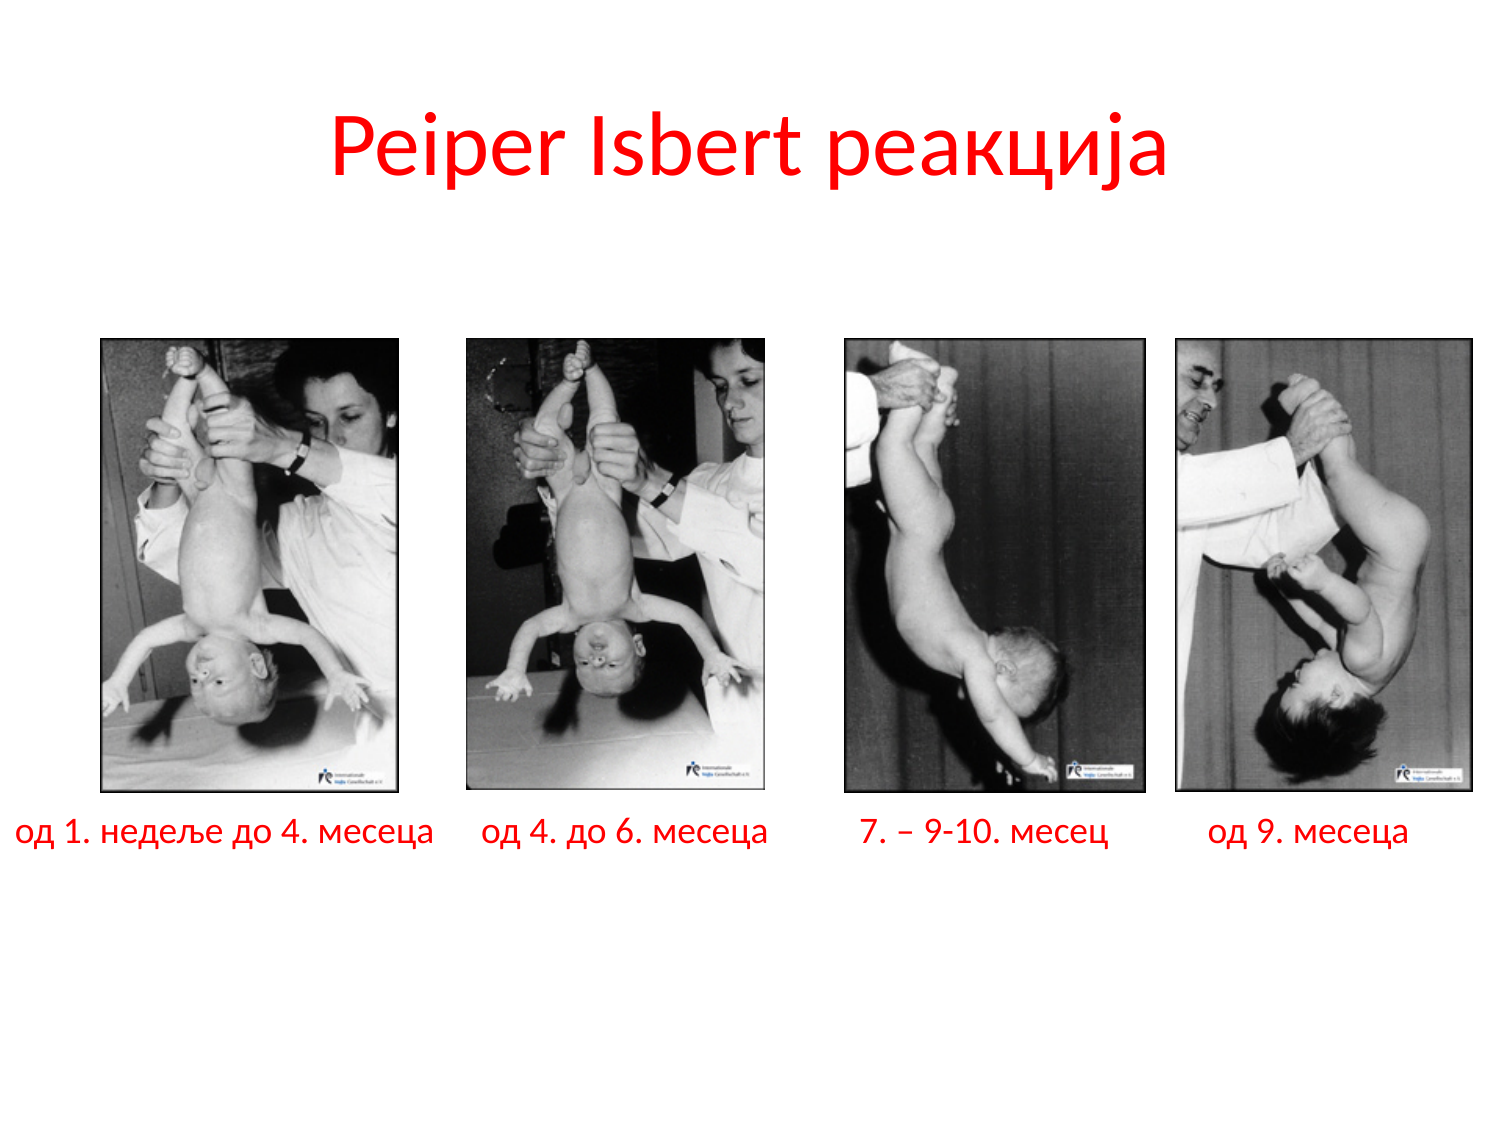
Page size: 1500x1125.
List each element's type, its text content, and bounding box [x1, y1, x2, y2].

picture [100, 337, 399, 793]
text_box од 1. недеље до 4. месеца [0, 798, 466, 859]
picture [466, 337, 766, 790]
title Peiper Isbert реакција [75, 45, 1425, 233]
text_box 7. – 9-10. месец [844, 798, 1192, 859]
picture [1174, 337, 1473, 792]
text_box од 4. до 6. месеца [466, 798, 844, 859]
picture [844, 337, 1147, 793]
text_box од 9. месеца [1192, 798, 1500, 859]
